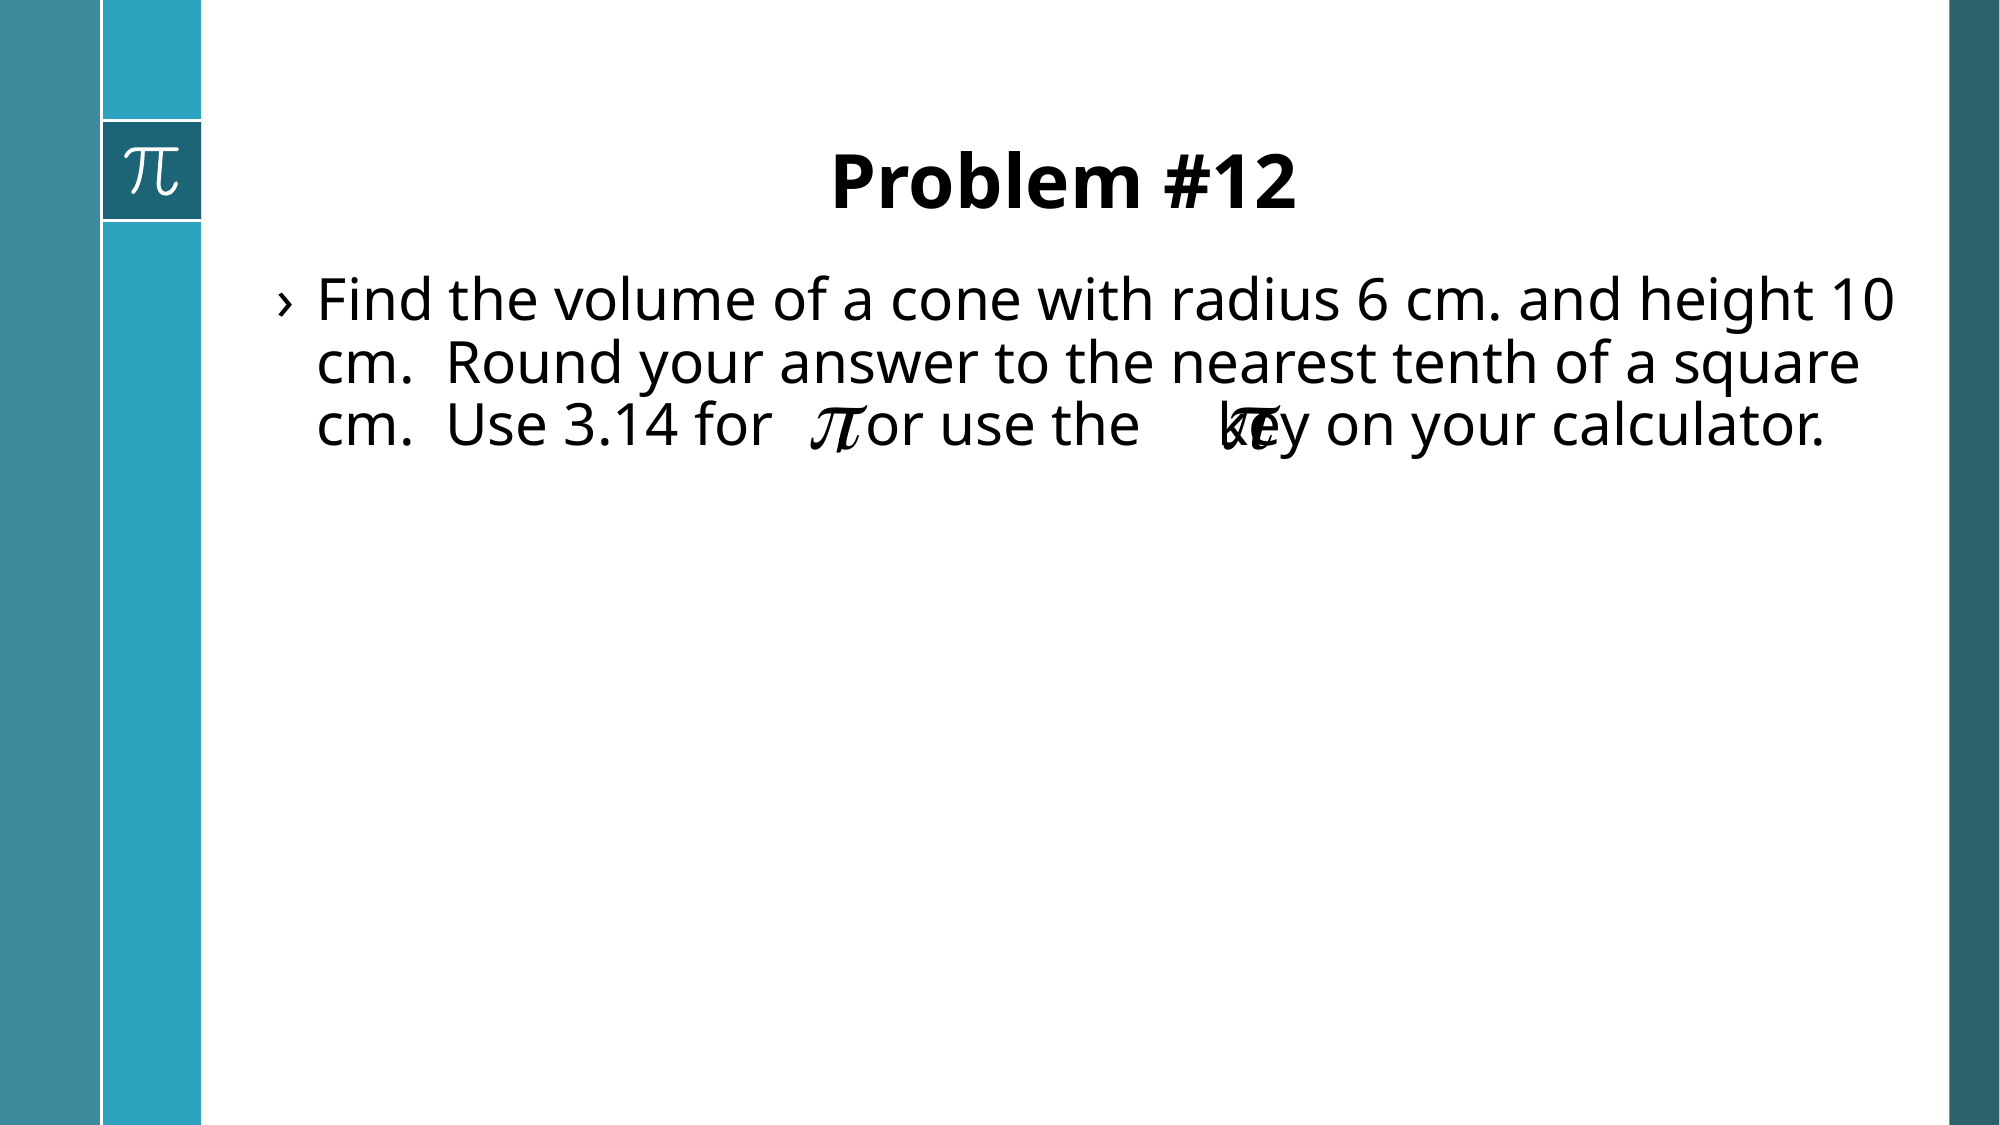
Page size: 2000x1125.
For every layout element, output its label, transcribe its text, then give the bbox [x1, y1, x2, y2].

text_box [799, 387, 886, 473]
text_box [1212, 387, 1298, 473]
list Find the volume of a cone with radius 6 cm. and height 10 cm. Round your answer to the nearest tenth of a square cm. Use 3.14 for , or use the key on your calculator. [261, 262, 1925, 575]
title Problem #12 [261, 29, 1867, 233]
